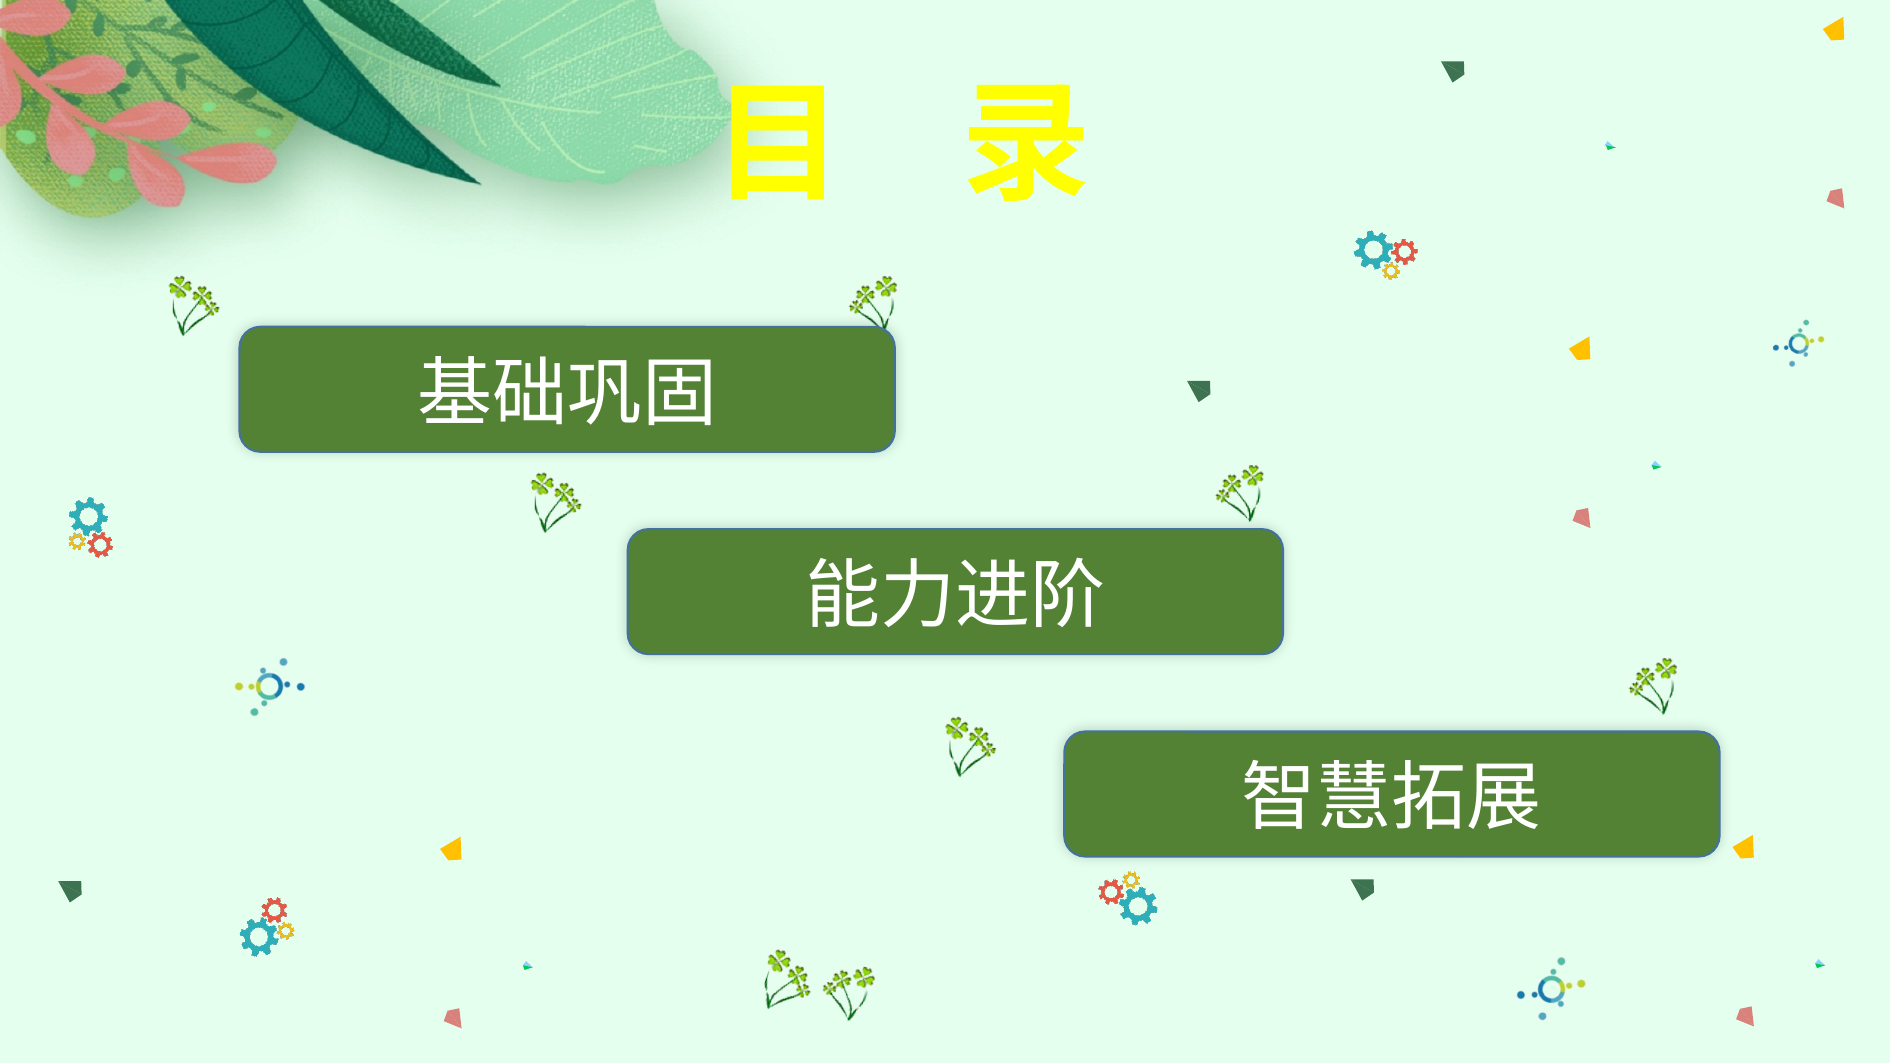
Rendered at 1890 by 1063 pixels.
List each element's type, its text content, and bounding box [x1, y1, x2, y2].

text_box 能力进阶 [626, 528, 1285, 656]
text_box 目 录 [699, 52, 1106, 223]
picture [0, 0, 1890, 1063]
text_box 智慧拓展 [1063, 730, 1721, 858]
text_box 基础巩固 [238, 325, 896, 453]
